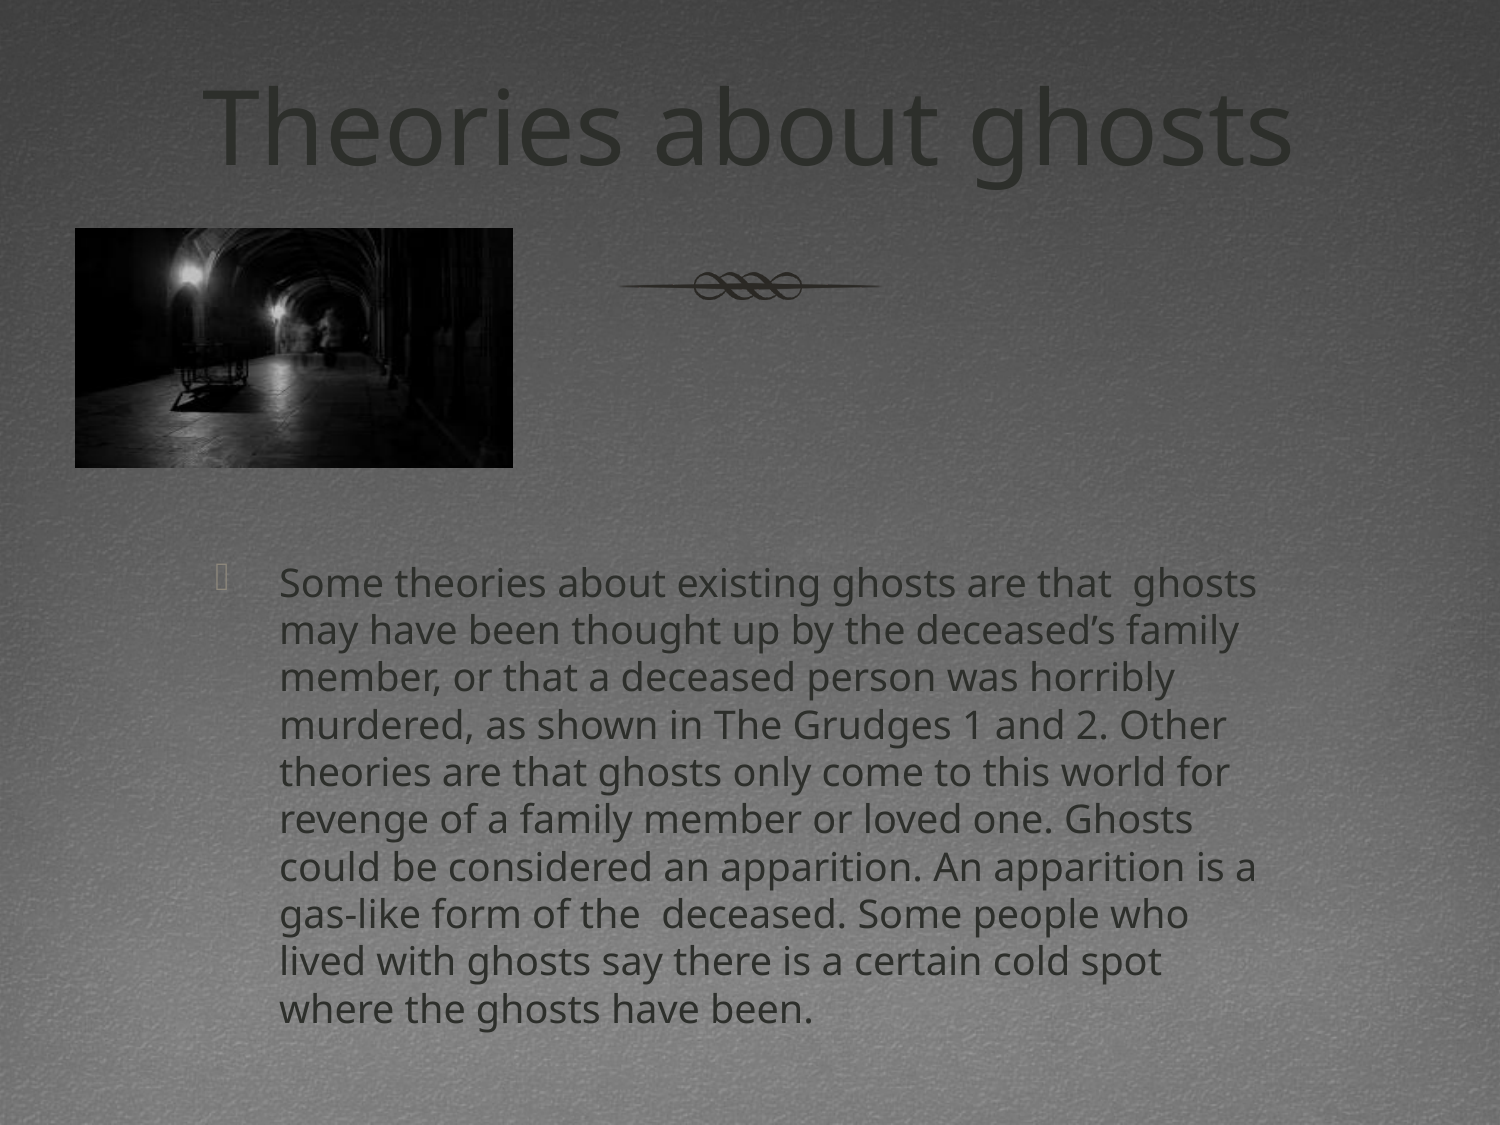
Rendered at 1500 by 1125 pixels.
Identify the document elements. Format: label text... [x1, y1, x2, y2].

list Some theories about existing ghosts are that ghosts may have been thought up by the deceased’s family member, or that a deceased person was horribly murdered, as shown in The Grudges 1 and 2. Other theories are that ghosts only come to this world for revenge of a family member or loved one. Ghosts could be considered an apparition. An apparition is a gas-like form of the deceased. Some people who lived with ghosts say there is a certain cold spot where the ghosts have been. [200, 549, 1275, 1050]
picture [74, 227, 513, 469]
title Theories about ghosts [112, 11, 1388, 236]
picture [615, 272, 885, 300]
